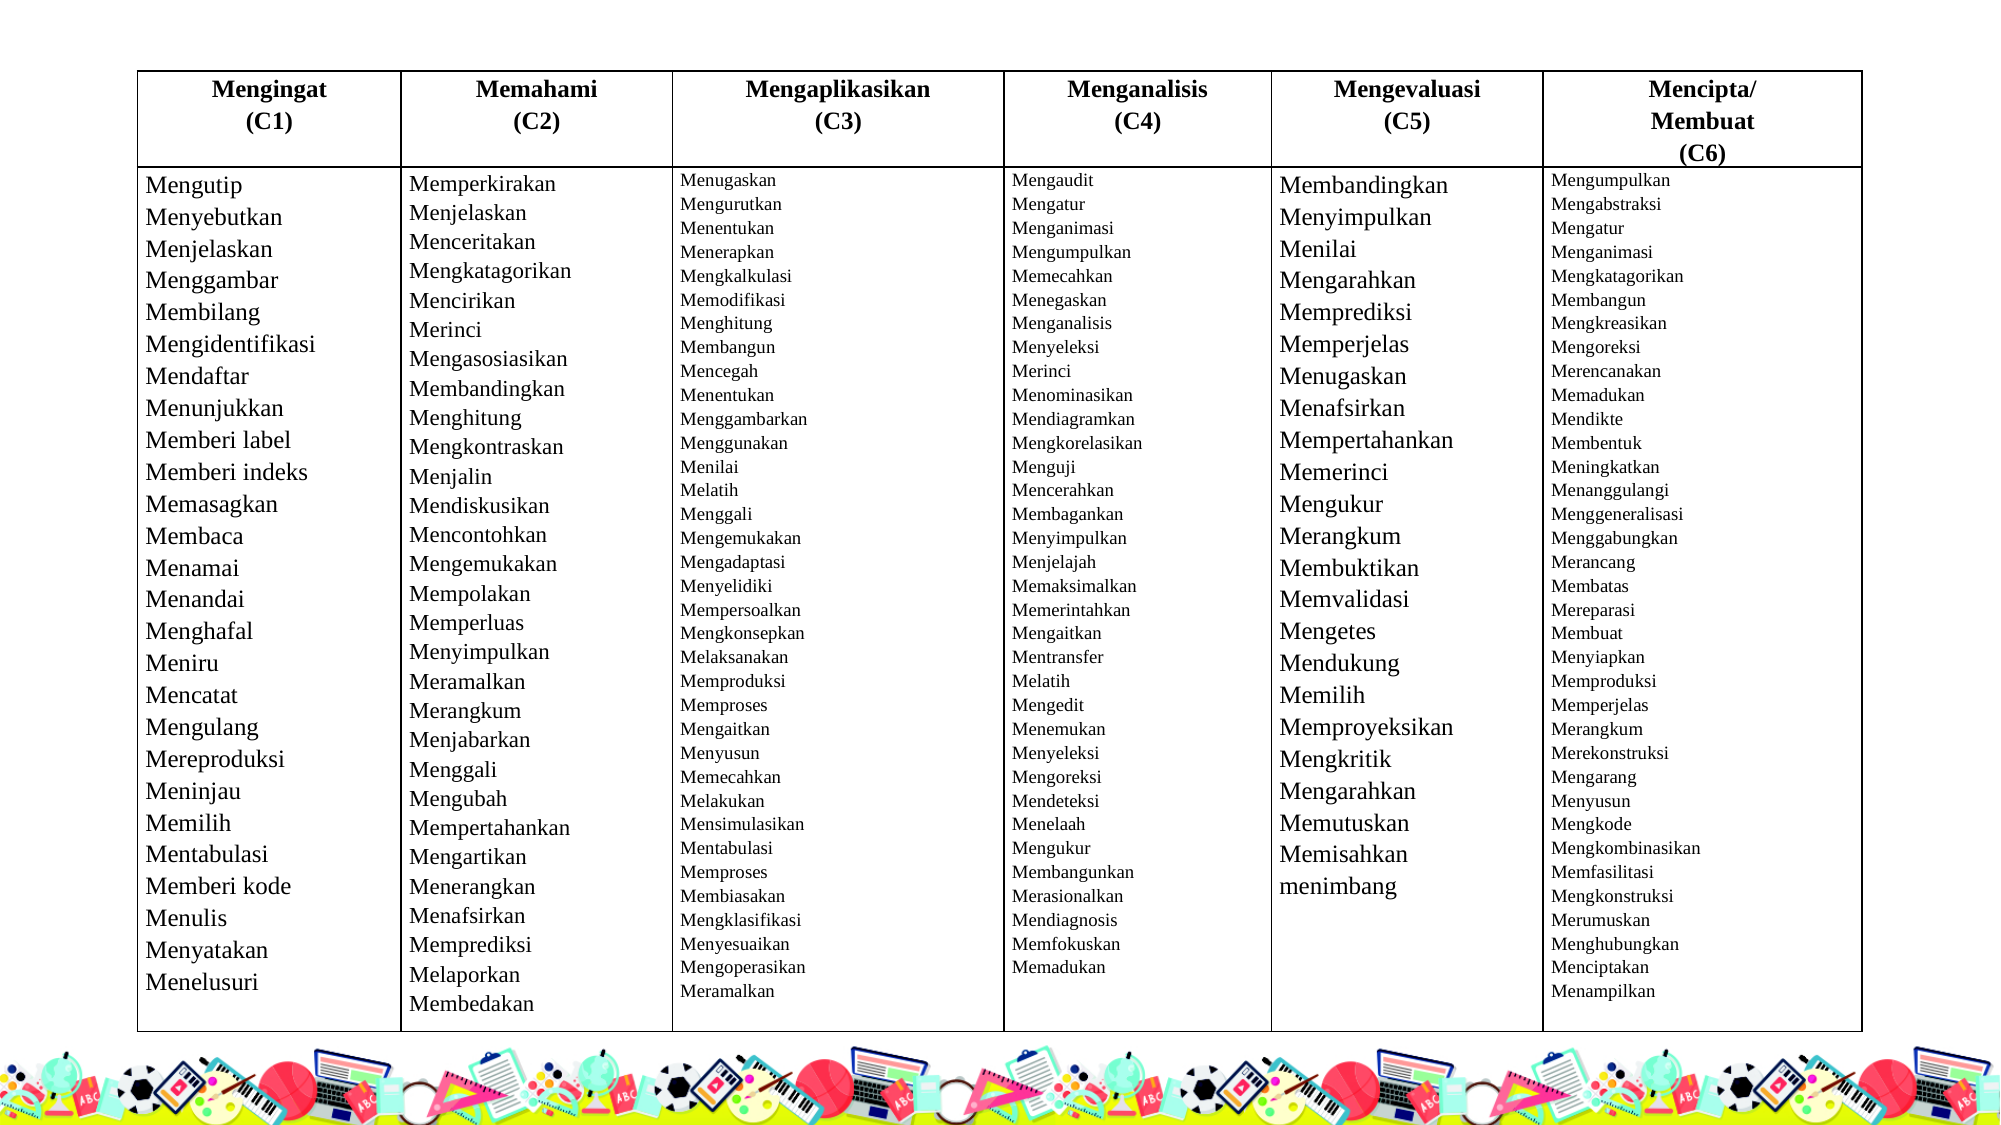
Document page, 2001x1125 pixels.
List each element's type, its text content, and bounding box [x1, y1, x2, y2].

table_cell Mengaudit Mengatur Menganimasi Mengumpulkan Memecahkan Menegaskan Menganalisis Menyeleksi Merinci Menominasikan Mendiagramkan Mengkorelasikan Menguji Mencerahkan Membagankan Menyimpulkan Menjelajah Memaksimalkan Memerintahkan Mengaitkan Mentransfer Melatih Mengedit Menemukan Menyeleksi Mengoreksi Mendeteksi Menelaah Mengukur Membangunkan Merasionalkan Mendiagnosis Memfokuskan Memadukan [1005, 168, 1271, 1031]
table_header Memahami (C2) [402, 72, 672, 166]
table_header Mengevaluasi (C5) [1272, 72, 1542, 166]
table_header Mencipta/ Membuat (C6) [1544, 72, 1861, 166]
table_cell Memperkirakan Menjelaskan Menceritakan Mengkatagorikan Mencirikan Merinci Mengasosiasikan Membandingkan Menghitung Mengkontraskan Menjalin Mendiskusikan Mencontohkan Mengemukakan Mempolakan Memperluas Menyimpulkan Meramalkan Merangkum Menjabarkan Menggali Mengubah Mempertahankan Mengartikan Menerangkan Menafsirkan Memprediksi Melaporkan Membedakan [402, 168, 672, 1031]
table_header Mengingat (C1) [138, 72, 400, 166]
table_cell Menugaskan Mengurutkan Menentukan Menerapkan Mengkalkulasi Memodifikasi Menghitung Membangun Mencegah Menentukan Menggambarkan Menggunakan Menilai Melatih Menggali Mengemukakan Mengadaptasi Menyelidiki Mempersoalkan Mengkonsepkan Melaksanakan Memproduksi Memproses Mengaitkan Menyusun Memecahkan Melakukan Mensimulasikan Mentabulasi Memproses Membiasakan Mengklasifikasi Menyesuaikan Mengoperasikan Meramalkan [673, 168, 1003, 1031]
picture [0, 0, 2000, 1125]
table_cell Membandingkan Menyimpulkan Menilai Mengarahkan Memprediksi Memperjelas Menugaskan Menafsirkan Mempertahankan Memerinci Mengukur Merangkum Membuktikan Memvalidasi Mengetes Mendukung Memilih Memproyeksikan Mengkritik Mengarahkan Memutuskan Memisahkan menimbang [1272, 168, 1542, 1031]
table_cell Mengutip Menyebutkan Menjelaskan Menggambar Membilang Mengidentifikasi Mendaftar Menunjukkan Memberi label Memberi indeks Memasagkan Membaca Menamai Menandai Menghafal Meniru Mencatat Mengulang Mereproduksi Meninjau Memilih Mentabulasi Memberi kode Menulis Menyatakan Menelusuri [138, 168, 400, 1031]
table_header Mengaplikasikan (C3) [673, 72, 1003, 166]
table_cell Mengumpulkan Mengabstraksi Mengatur Menganimasi Mengkatagorikan Membangun Mengkreasikan Mengoreksi Merencanakan Memadukan Mendikte Membentuk Meningkatkan Menanggulangi Menggeneralisasi Menggabungkan Merancang Membatas Mereparasi Membuat Menyiapkan Memproduksi Memperjelas Merangkum Merekonstruksi Mengarang Menyusun Mengkode Mengkombinasikan Memfasilitasi Mengkonstruksi Merumuskan Menghubungkan Menciptakan Menampilkan [1544, 168, 1861, 1031]
table_header Menganalisis (C4) [1005, 72, 1271, 166]
